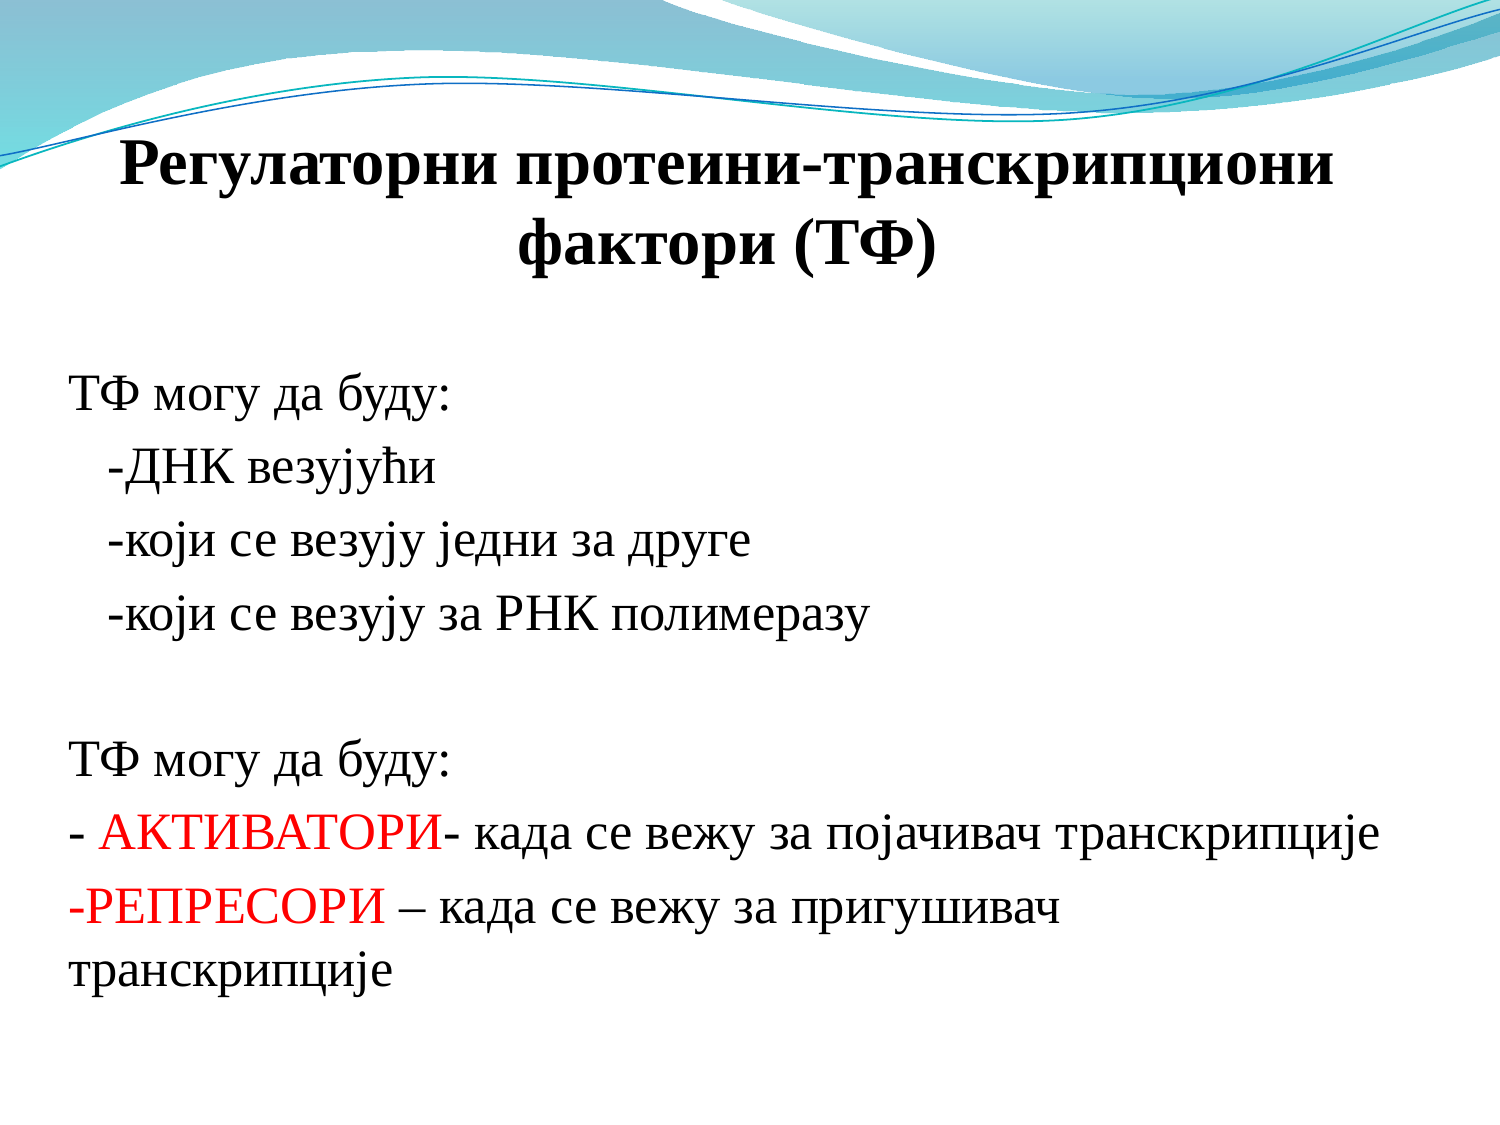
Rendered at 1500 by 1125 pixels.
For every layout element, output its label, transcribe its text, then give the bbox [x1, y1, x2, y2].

title Регулаторни протеини-транскрипциони фактори (ТФ) [52, 89, 1404, 278]
list ТФ могу да буду: -ДНК везујући -који се везују једни за друге -који се везују за РНК полимеразу ТФ могу да буду: - АКТИВАТОРИ- када се вежу за појачивач транскрипције -РЕПРЕСОРИ – када се вежу за пригушивач транскрипције [52, 349, 1404, 1071]
